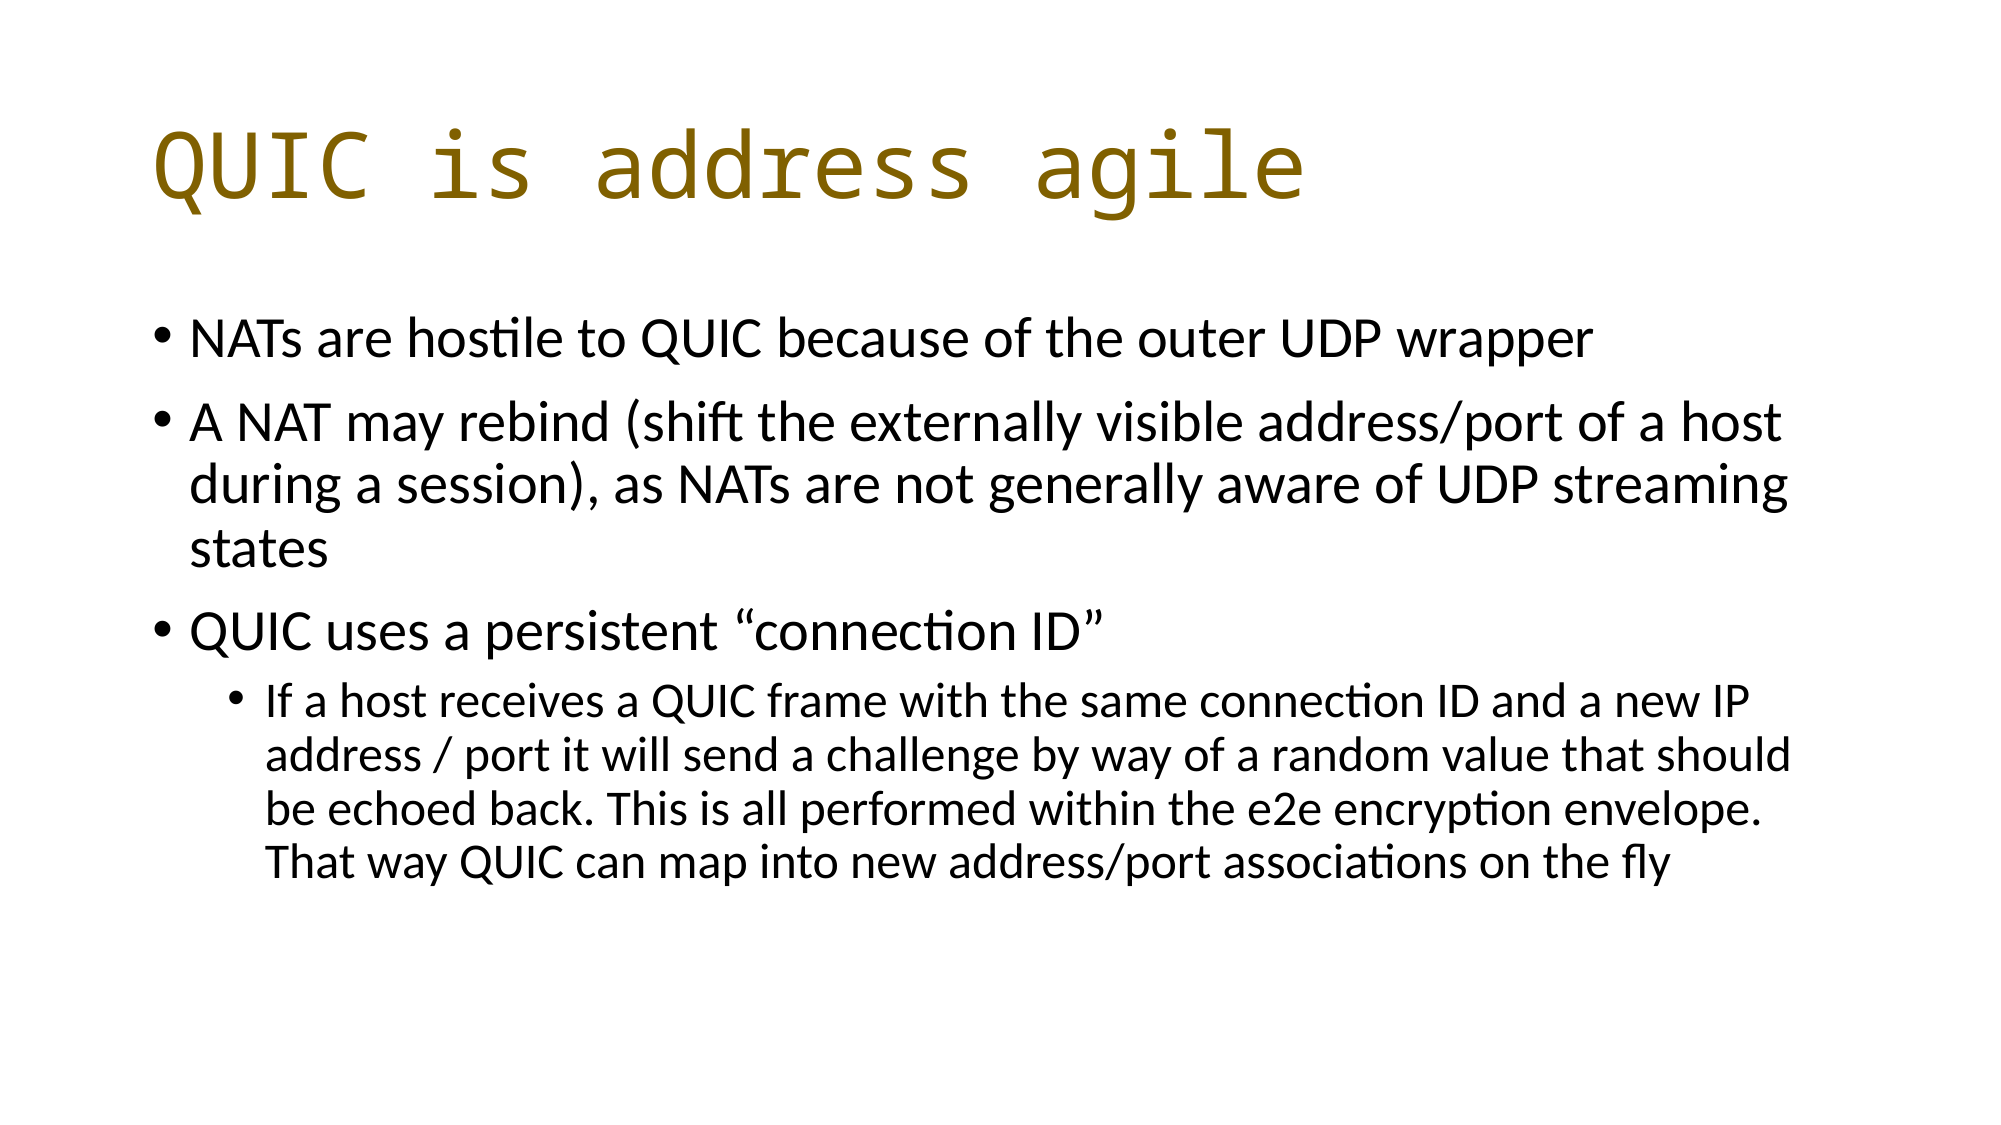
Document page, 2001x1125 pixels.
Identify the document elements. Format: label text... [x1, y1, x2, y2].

title QUIC is address agile [137, 59, 1863, 278]
list NATs are hostile to QUIC because of the outer UDP wrapper A NAT may rebind (shift the externally visible address/port of a host during a session), as NATs are not generally aware of UDP streaming states QUIC uses a persistent “connection ID” If a host receives a QUIC frame with the same connection ID and a new IP address / port it will send a challenge by way of a random value that should be echoed back. This is all performed within the e2e encryption envelope. That way QUIC can map into new address/port associations on the fly [137, 299, 1863, 1014]
